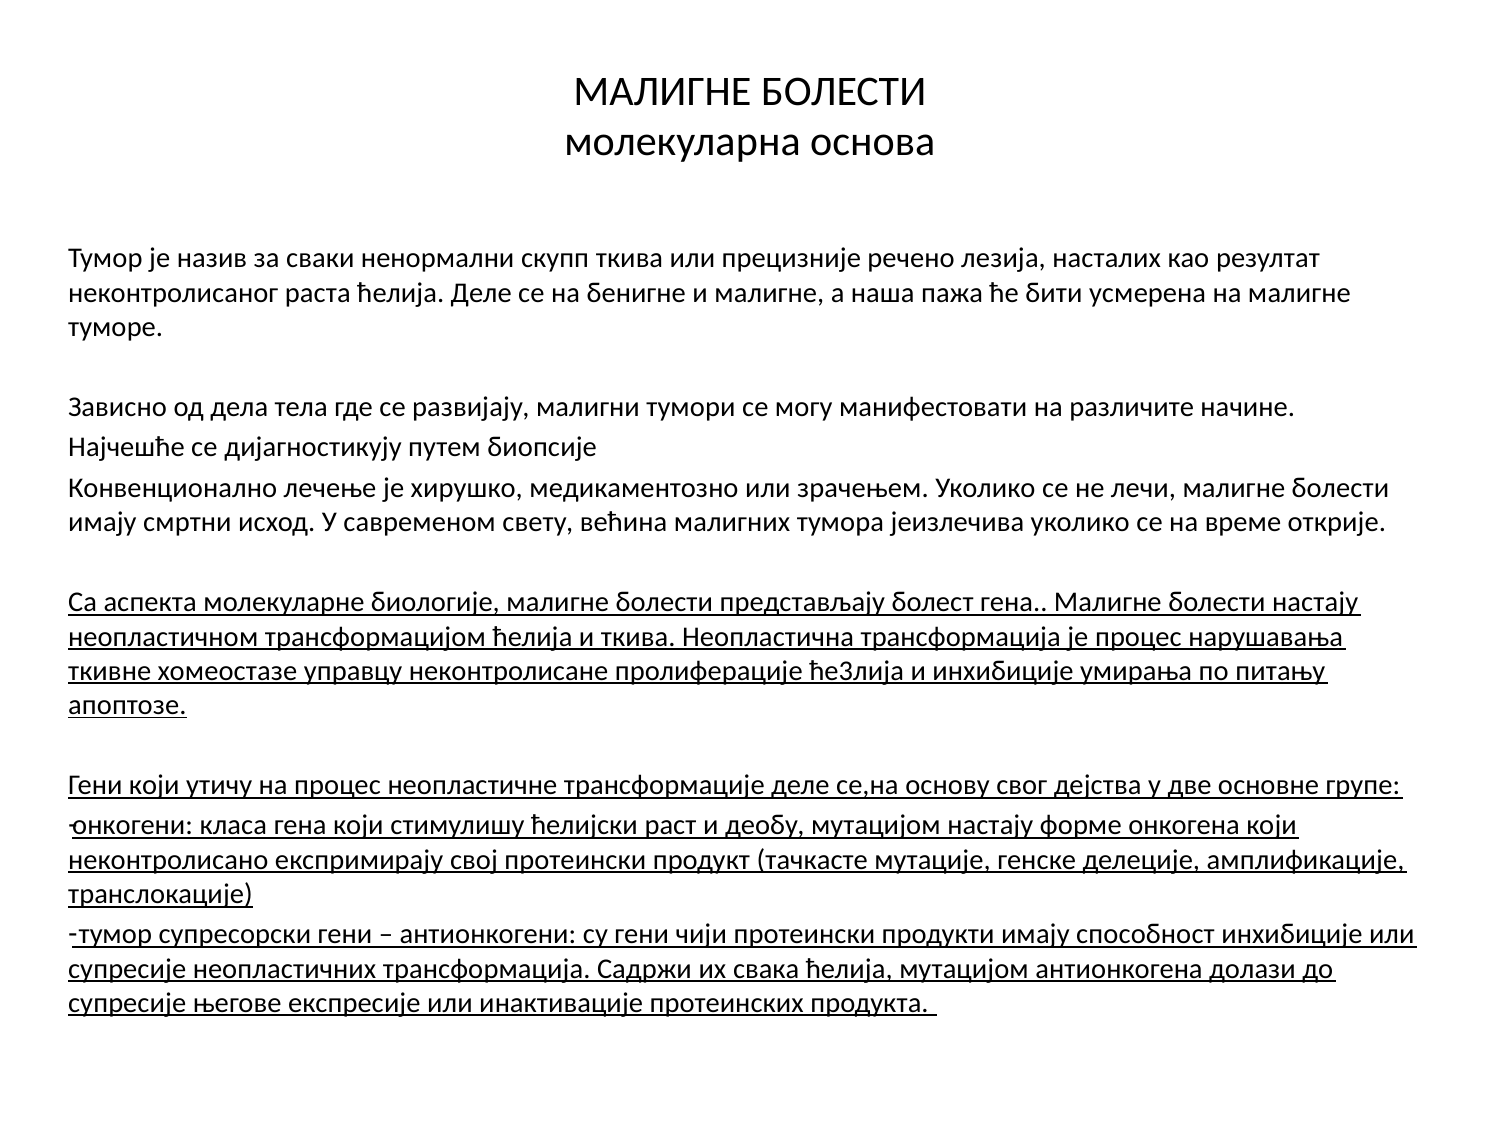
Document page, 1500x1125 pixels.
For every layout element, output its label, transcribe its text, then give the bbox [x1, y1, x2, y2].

subtitle Тумор је назив за сваки ненормални скупп ткива или прецизније речено лезија, насталих као резултат неконтролисаног раста ћелија. Деле се на бенигне и малигне, а наша пажа ће бити усмерена на малигне туморе. Зависно од дела тела где се развијају, малигни тумори се могу манифестовати на различите начине. Најчешће се дијагностикују путем биопсије Конвенционално лечење је хирушко, медикаментозно или зрачењем. Уколико се не лечи, малигне болести имају смртни исход. У савременом свету, већина малигних тумора јеизлечива уколико се на време открије. Са аспекта молекуларне биологије, малигне болести представљају болест гена.. Малигне болести настају неопластичном трансформацијом ћелија и ткива. Неопластична трансформација је процес нарушавања ткивне хомеостазе управцу неконтролисане пролиферације ће3лија и инхибиције умирања по питању апоптозе. Гени који утичу на процес неопластичне трансформације деле се,на основу свог дејства у две основне групе: онкогени: класа гена који стимулишу ћелијски раст и деобу, мутацијом настају форме онкогена који неконтролисано експримирају свој протеински продукт (тачкасте мутације, генске делеције, амплификације, транслокације) тумор супресорски гени – антионкогени: су гени чији протеински продукти имају способност инхибиције или супресије неопластичних трансформација. Садржи их свака ћелија, мутацијом антионкогена долази до супресије његове експресије или инактивације протеинских продукта. [53, 231, 1436, 1071]
title МАЛИГНЕ БОЛЕСТИ молекуларна основа [112, 54, 1388, 173]
